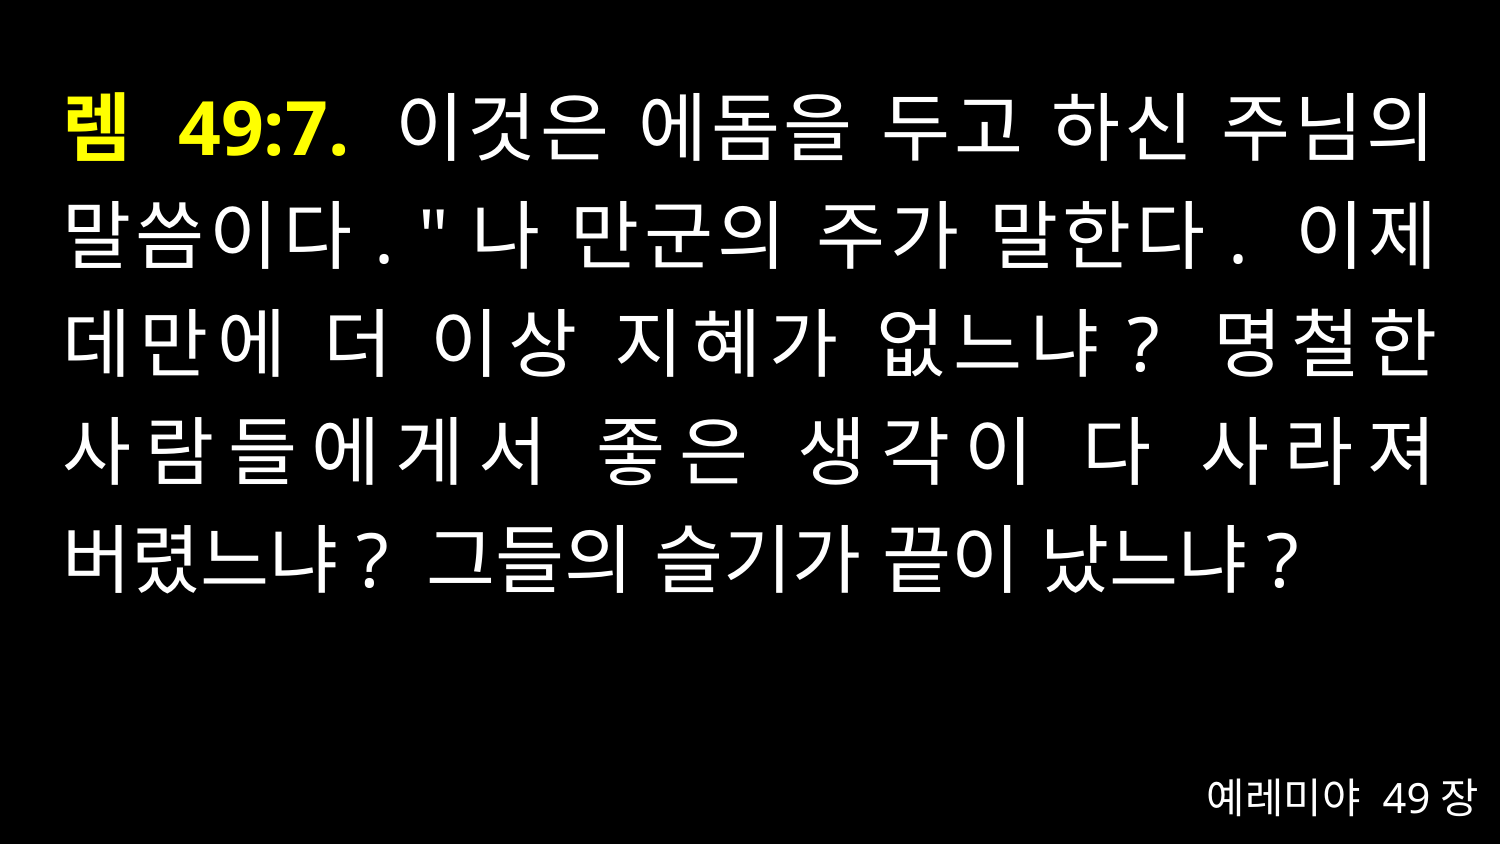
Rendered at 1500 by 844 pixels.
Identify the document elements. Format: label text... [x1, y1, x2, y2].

subtitle 예레미야 49장 [916, 770, 1500, 844]
title 렘 49:7. 이것은 에돔을 두고 하신 주님의 말씀이다. "나 만군의 주가 말한다. 이제 데만에 더 이상 지혜가 없느냐? 명철한 사람들에게서 좋은 생각이 다 사라져 버렸느냐? 그들의 슬기가 끝이 났느냐? [0, 0, 1500, 844]
